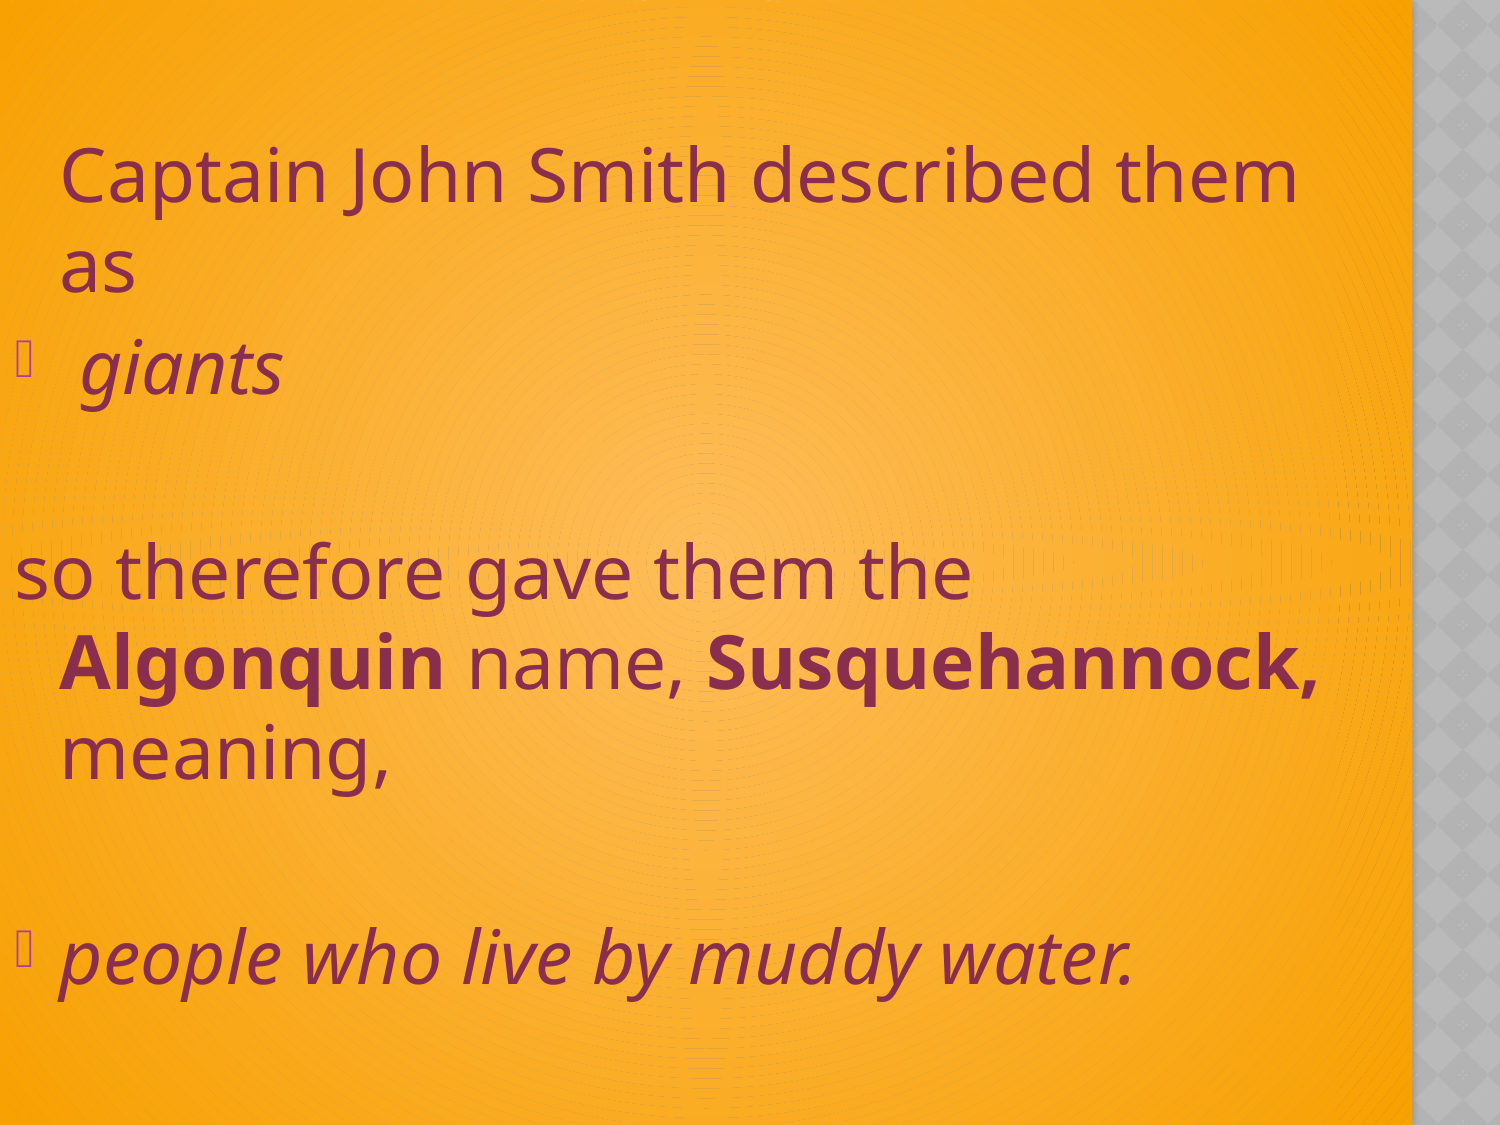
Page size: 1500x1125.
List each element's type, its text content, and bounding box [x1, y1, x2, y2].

list Captain John Smith described them as giants so therefore gave them the Algonquin name, Susquehannock, meaning, people who live by muddy water. [0, 0, 1413, 1125]
